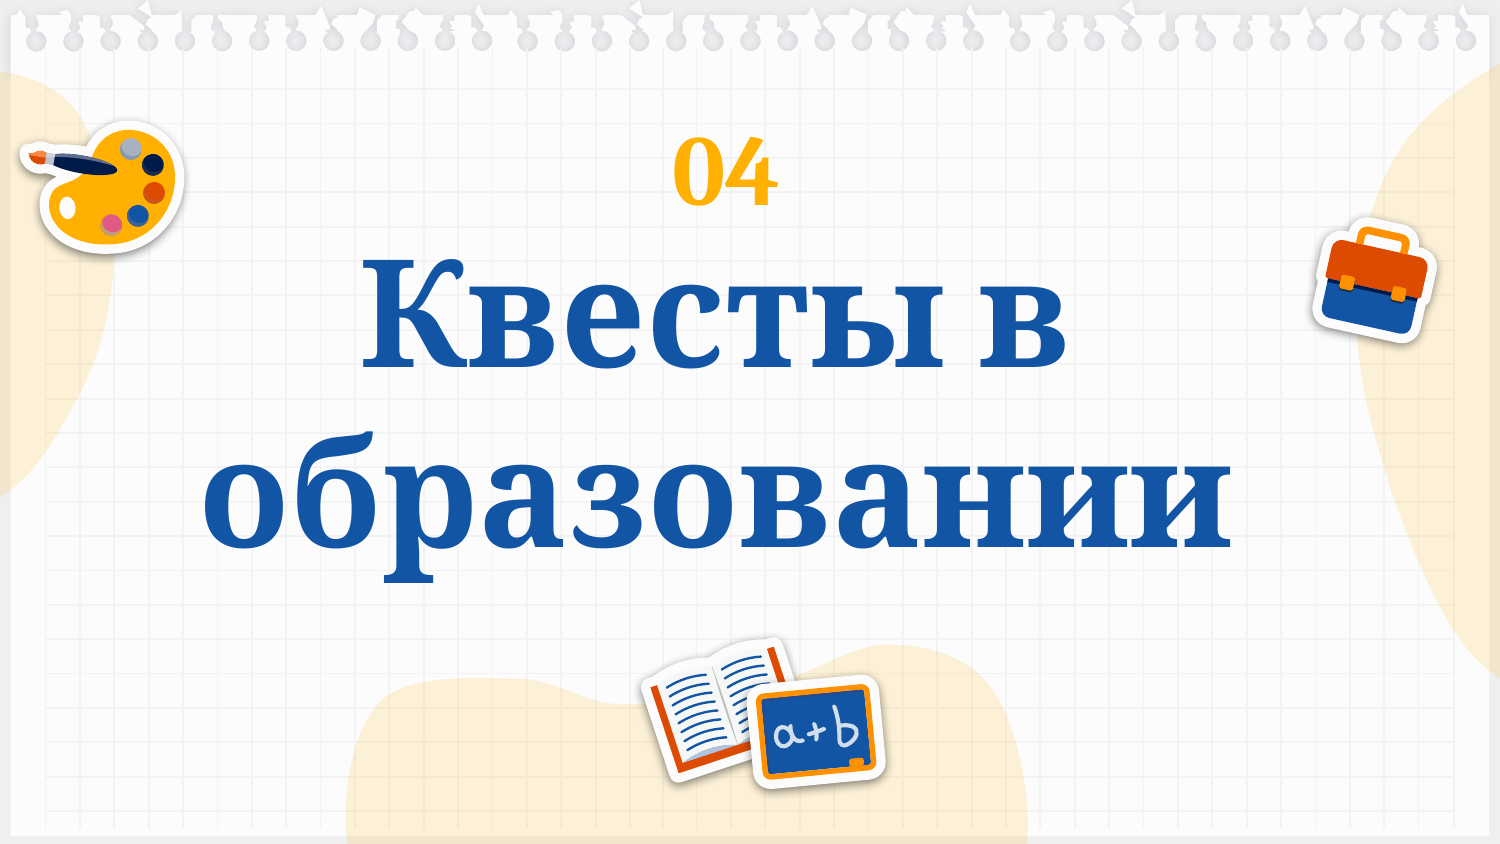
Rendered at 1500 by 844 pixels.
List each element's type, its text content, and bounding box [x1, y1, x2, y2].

text_box [345, 644, 1028, 844]
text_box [44, 118, 177, 253]
text_box [1357, 63, 1500, 679]
text_box Квесты в образовании [182, 459, 1251, 593]
text_box [0, 71, 114, 498]
text_box 04 [618, 117, 834, 214]
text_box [758, 688, 874, 776]
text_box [1325, 228, 1425, 328]
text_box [660, 659, 791, 756]
